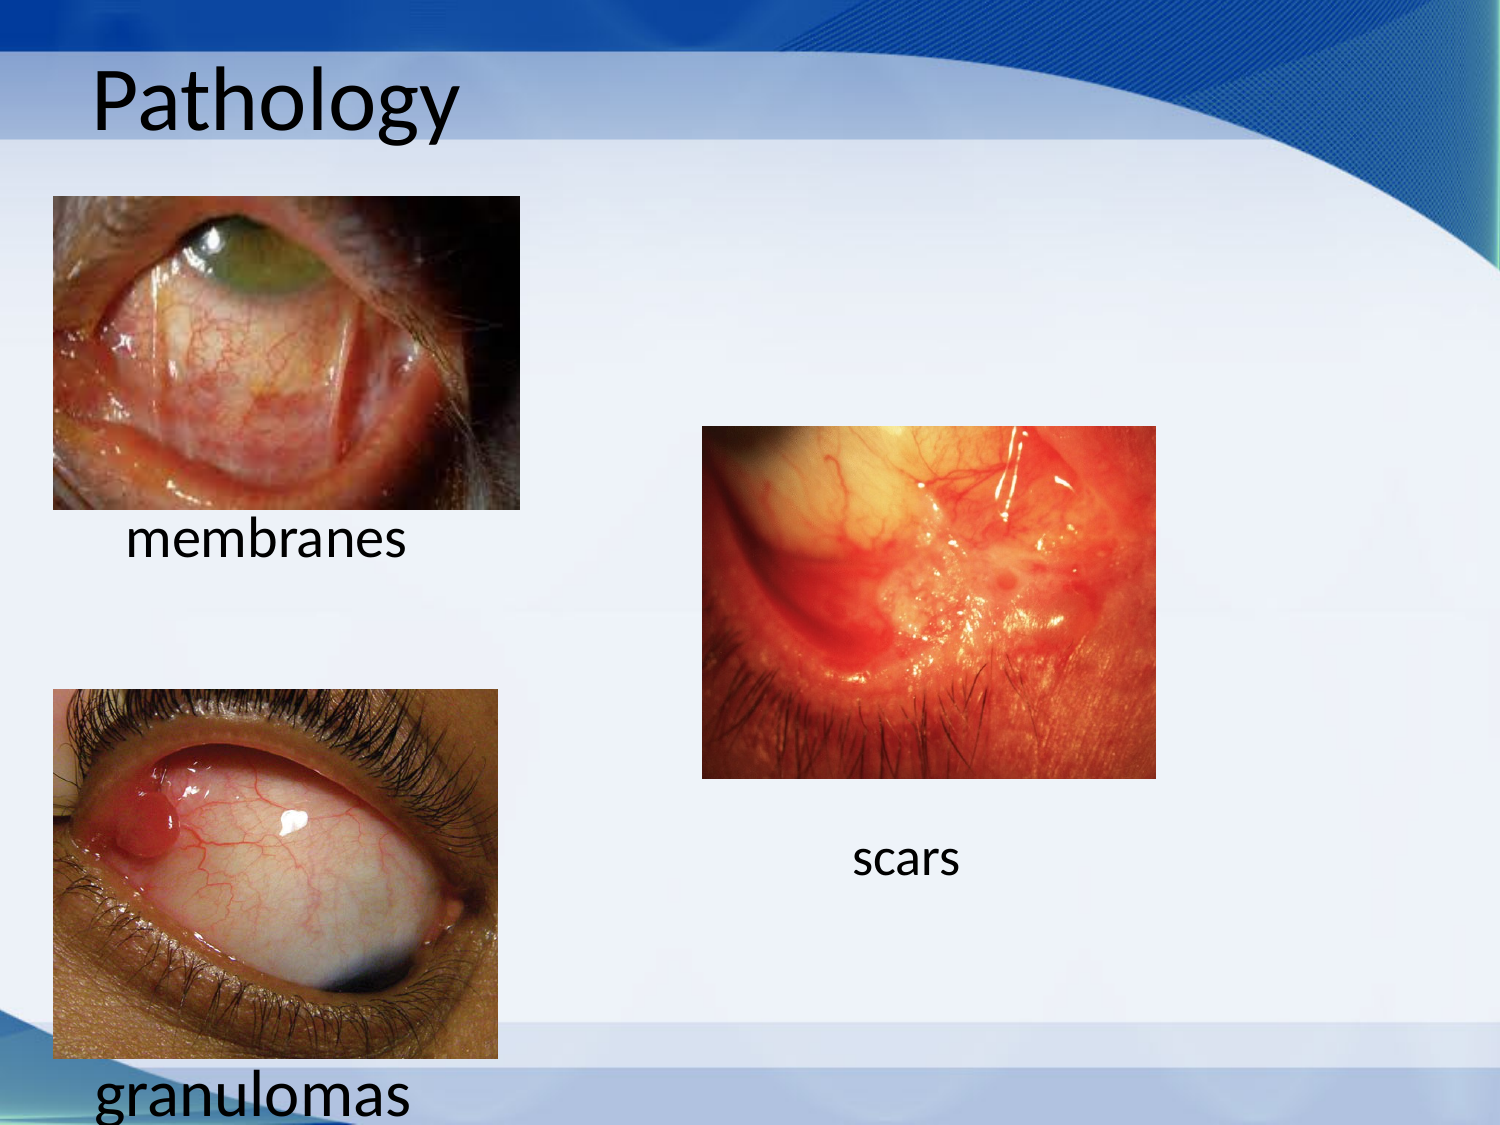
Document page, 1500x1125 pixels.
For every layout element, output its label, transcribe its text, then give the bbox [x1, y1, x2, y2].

text_box scars [657, 813, 1155, 894]
picture [0, 0, 1500, 1125]
text_box membranes [17, 491, 516, 603]
text_box granulomas [4, 1042, 502, 1125]
title Pathology [76, 0, 1427, 188]
